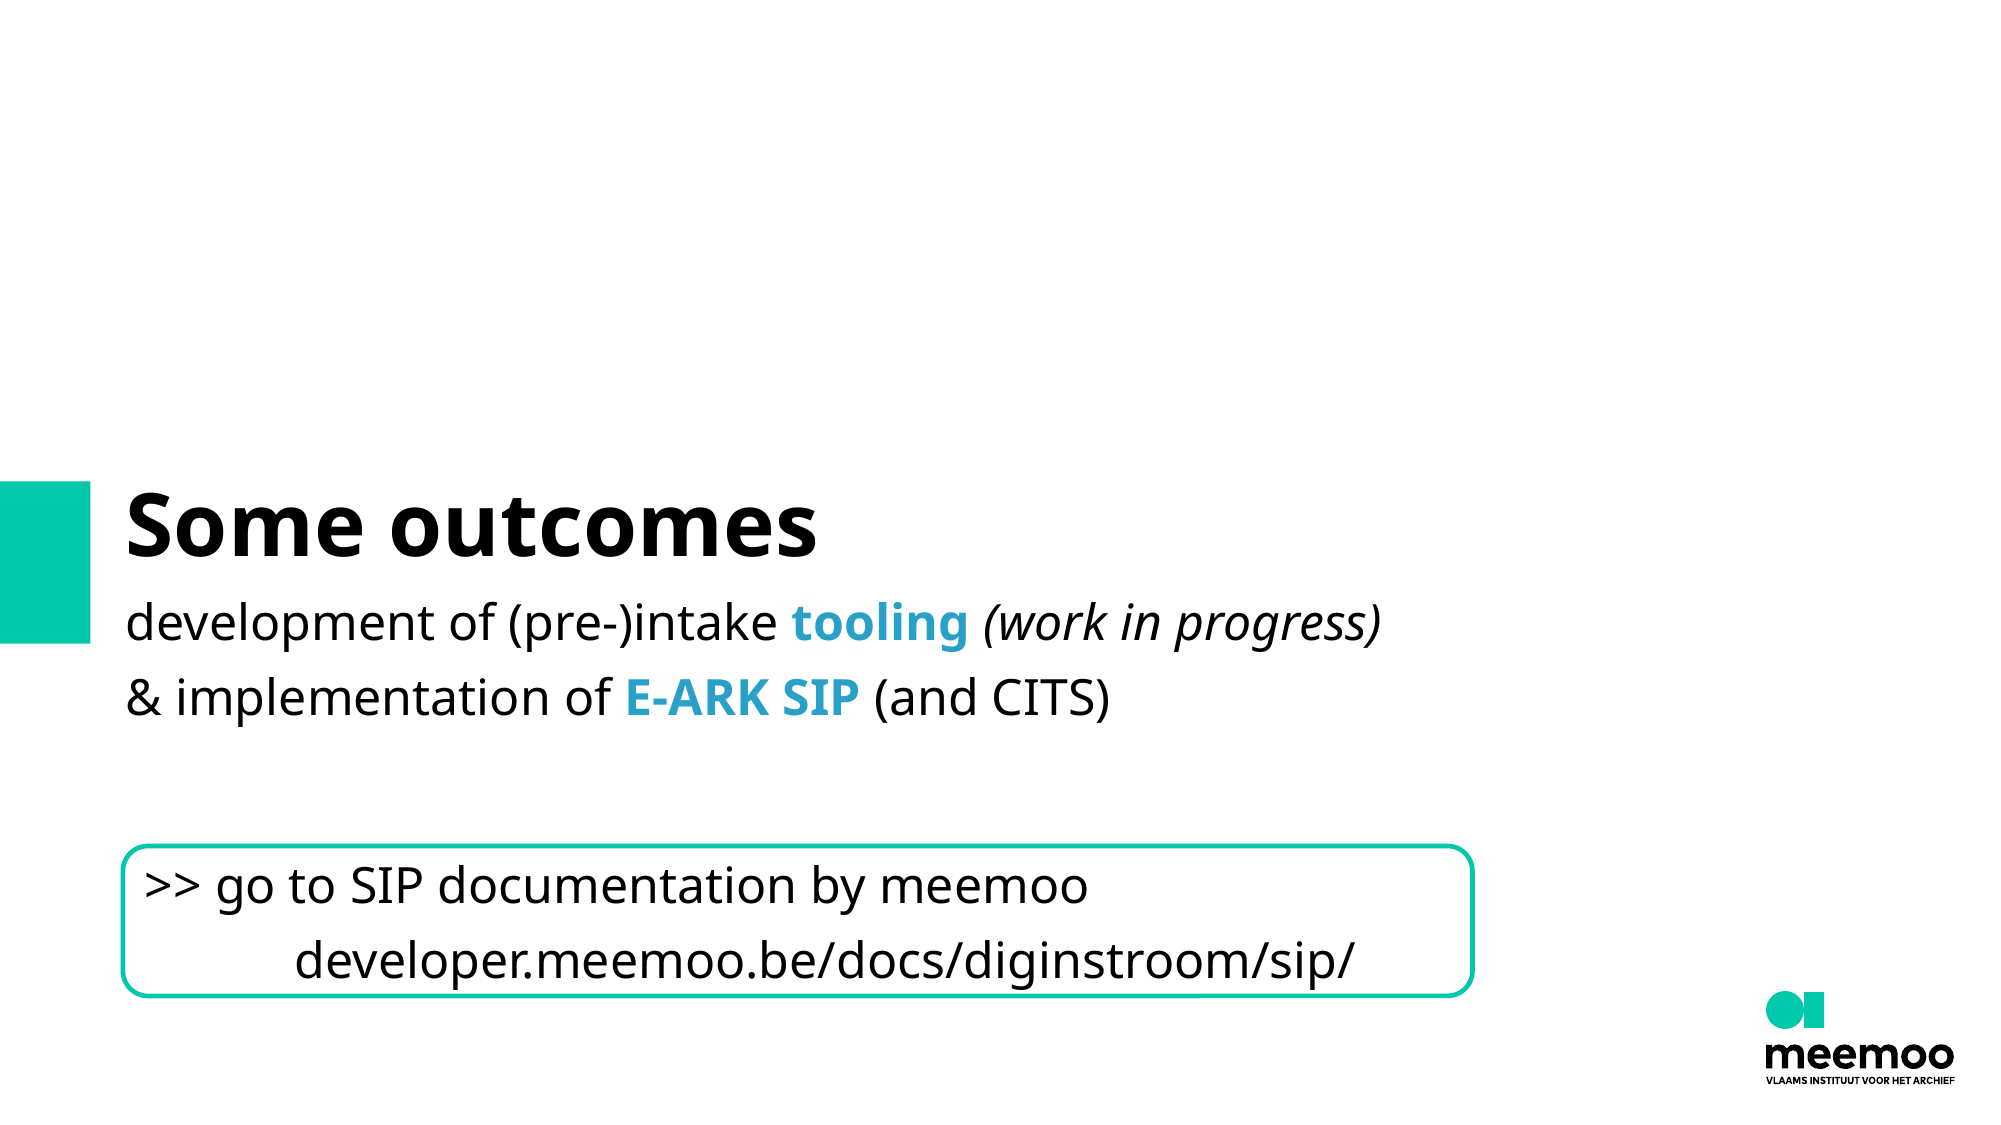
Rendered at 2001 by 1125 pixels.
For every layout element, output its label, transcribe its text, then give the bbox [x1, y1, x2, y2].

title Some outcomes [125, 481, 1744, 575]
text_box >> go to SIP documentation by meemoo developer.meemoo.be/docs/diginstroom/sip/ [121, 844, 1474, 997]
subtitle development of (pre-)intake tooling (work in progress) & implementation of E-ARK SIP (and CITS) [125, 595, 1744, 728]
